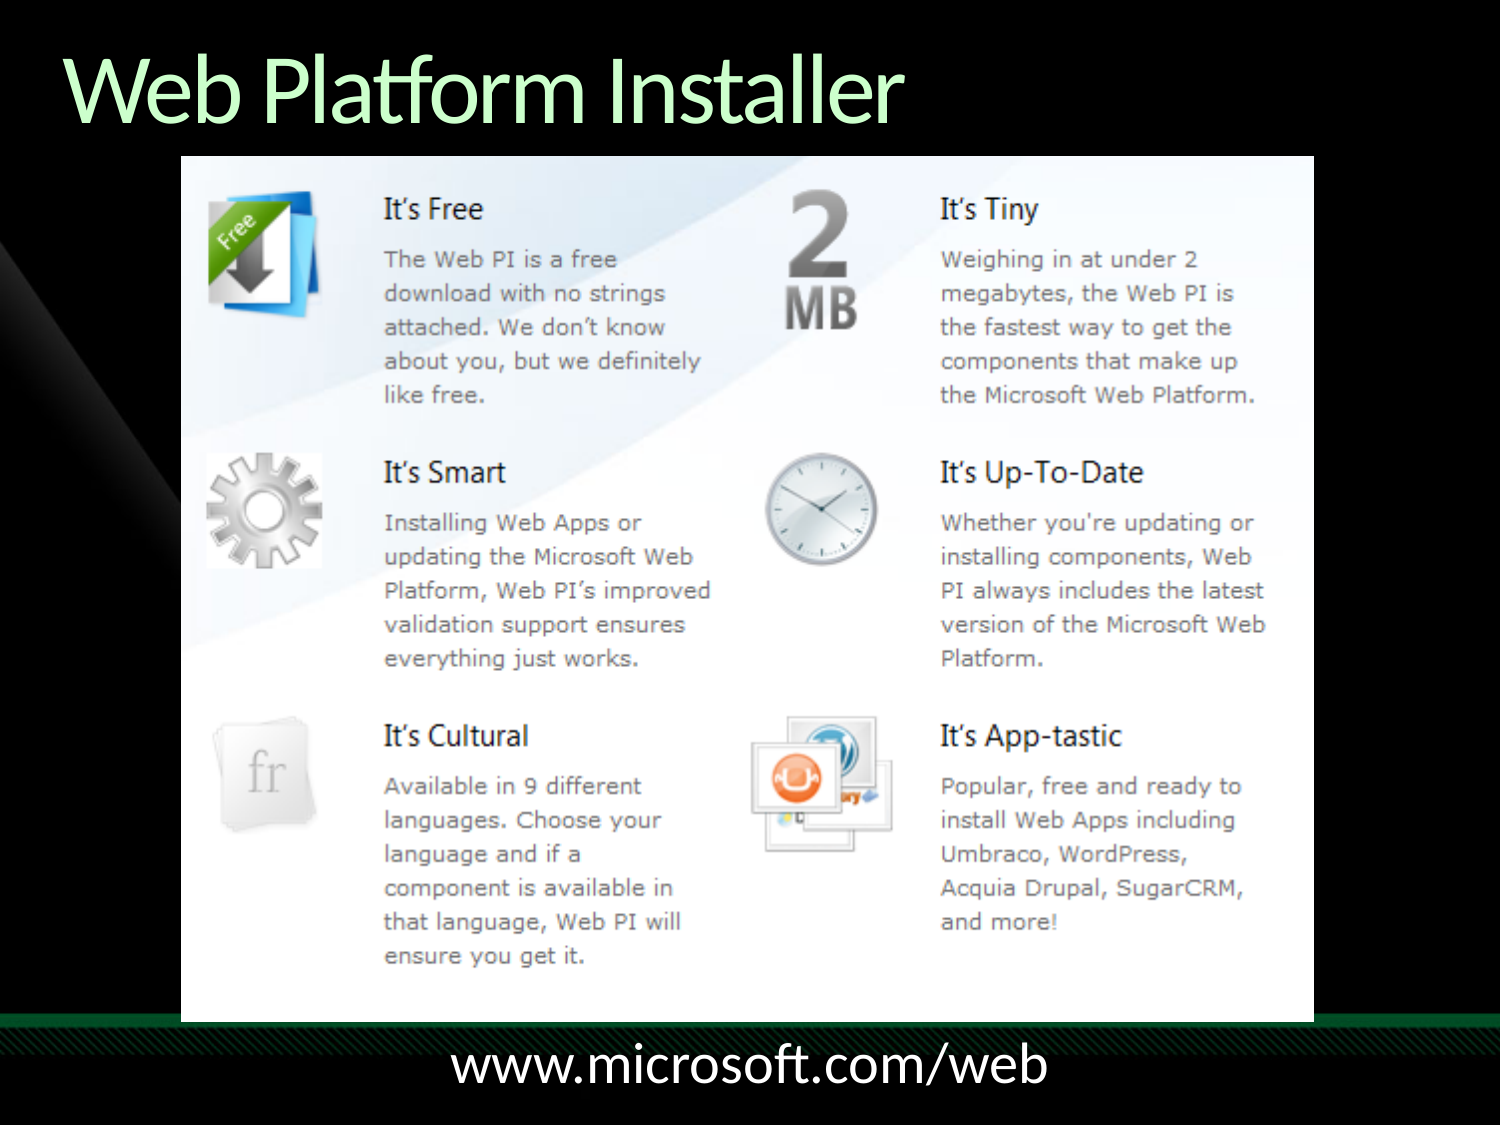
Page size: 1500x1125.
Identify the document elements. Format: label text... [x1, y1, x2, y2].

text_box www.microsoft.com/web [435, 1033, 1065, 1103]
title Web Platform Installer [62, 37, 1438, 147]
picture [0, 0, 1500, 1125]
